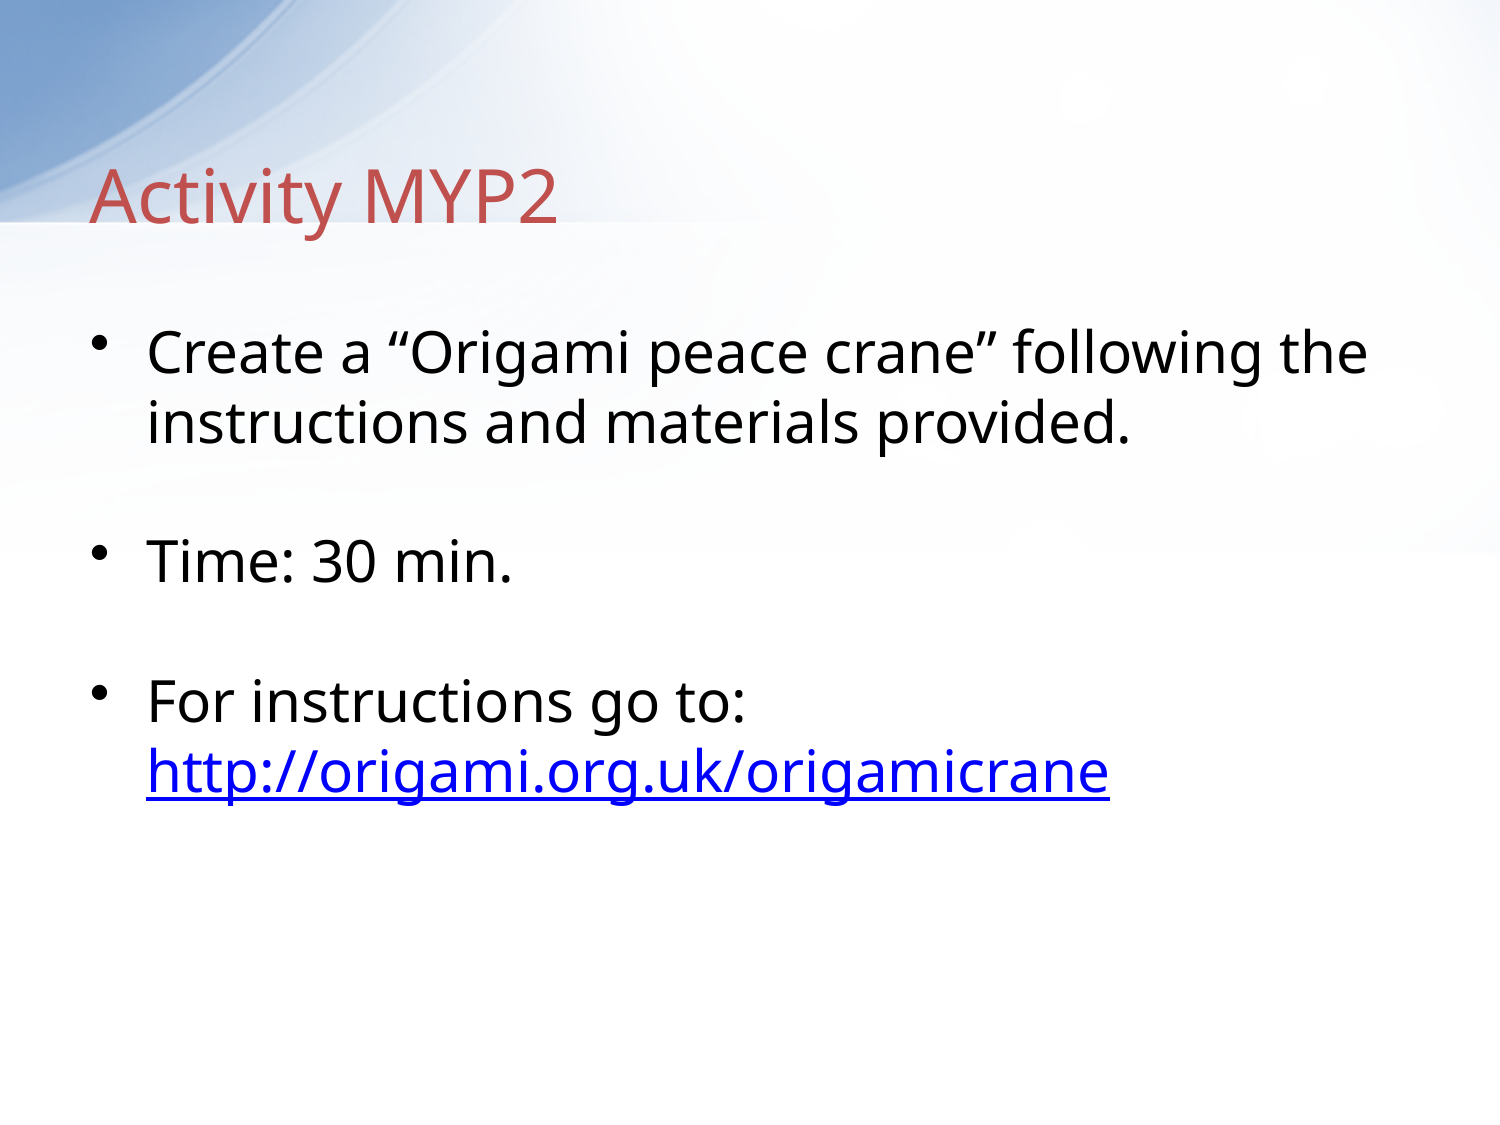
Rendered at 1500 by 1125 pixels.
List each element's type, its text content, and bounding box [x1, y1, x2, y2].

title Activity MYP2 [75, 58, 1425, 247]
picture [0, 0, 1500, 1125]
list Create a “Origami peace crane” following the instructions and materials provided. Time: 30 min. For instructions go to: http://origami.org.uk/origamicrane [75, 307, 1425, 1050]
